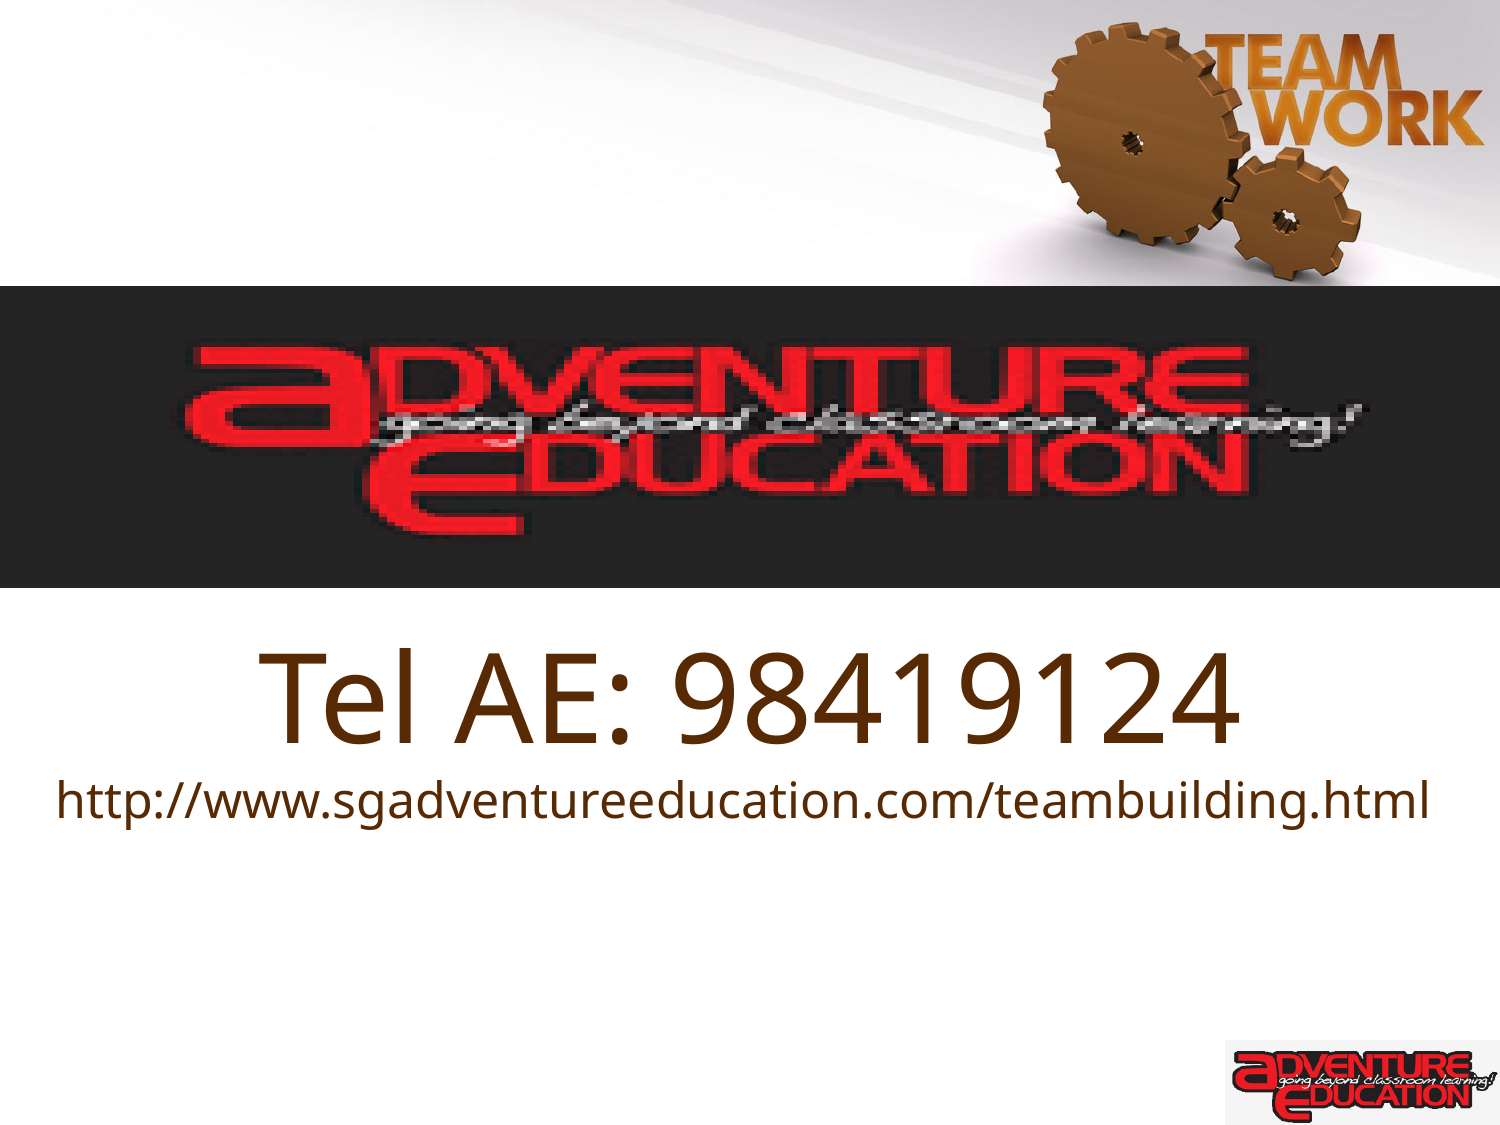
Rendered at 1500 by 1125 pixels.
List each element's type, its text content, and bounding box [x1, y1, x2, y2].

title Tel AE: 98419124 http://www.sgadventureeducation.com/teambuilding.html [0, 595, 1500, 862]
picture [0, 0, 1500, 588]
picture [0, 862, 1500, 1125]
